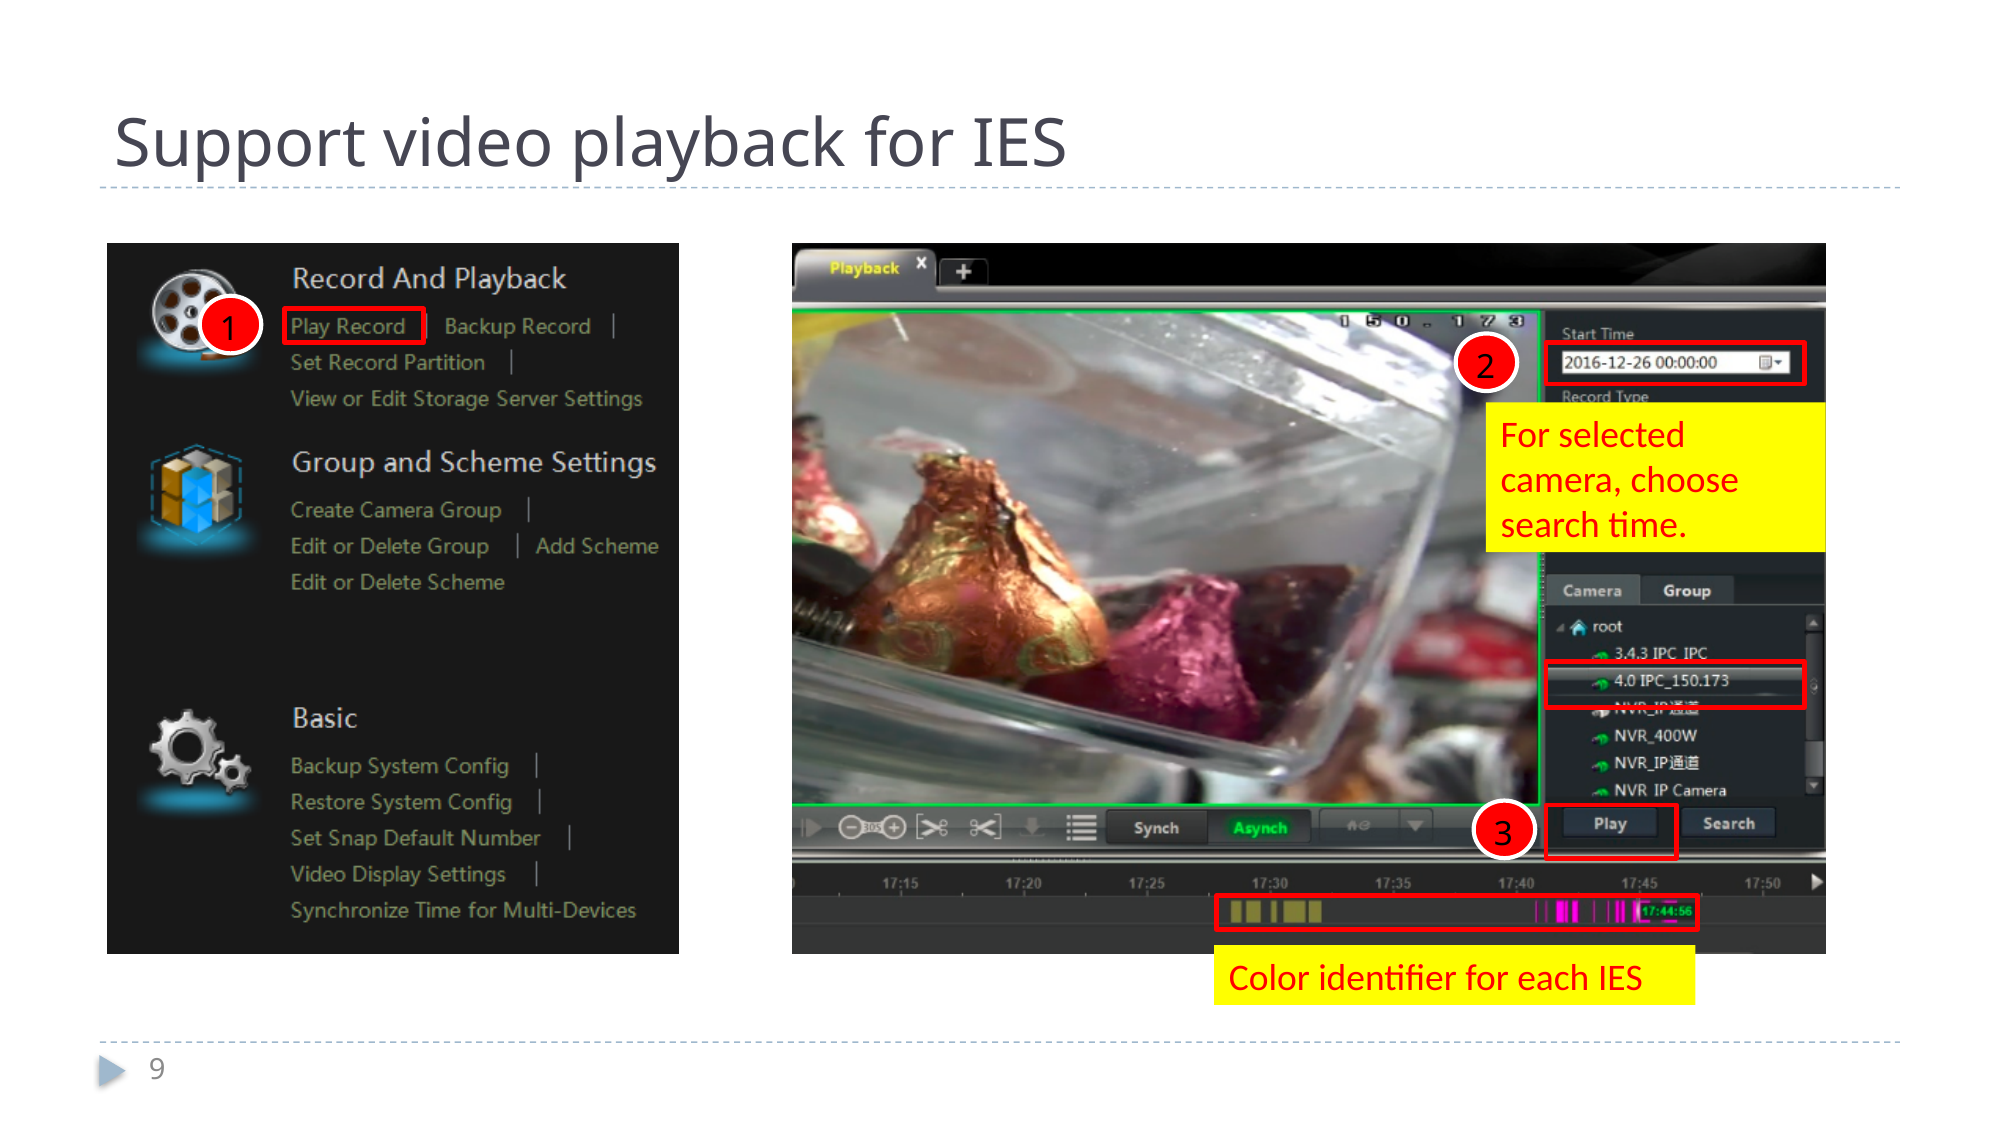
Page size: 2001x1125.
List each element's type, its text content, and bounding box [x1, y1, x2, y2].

text_box Color identifier for each IES [1214, 965, 1696, 1005]
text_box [1473, 800, 1541, 861]
title Support video playback for IES [99, 24, 1900, 188]
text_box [1455, 333, 1522, 394]
picture [792, 242, 1826, 954]
slide_number 9 [133, 1042, 568, 1103]
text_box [199, 295, 267, 356]
picture [106, 242, 679, 954]
